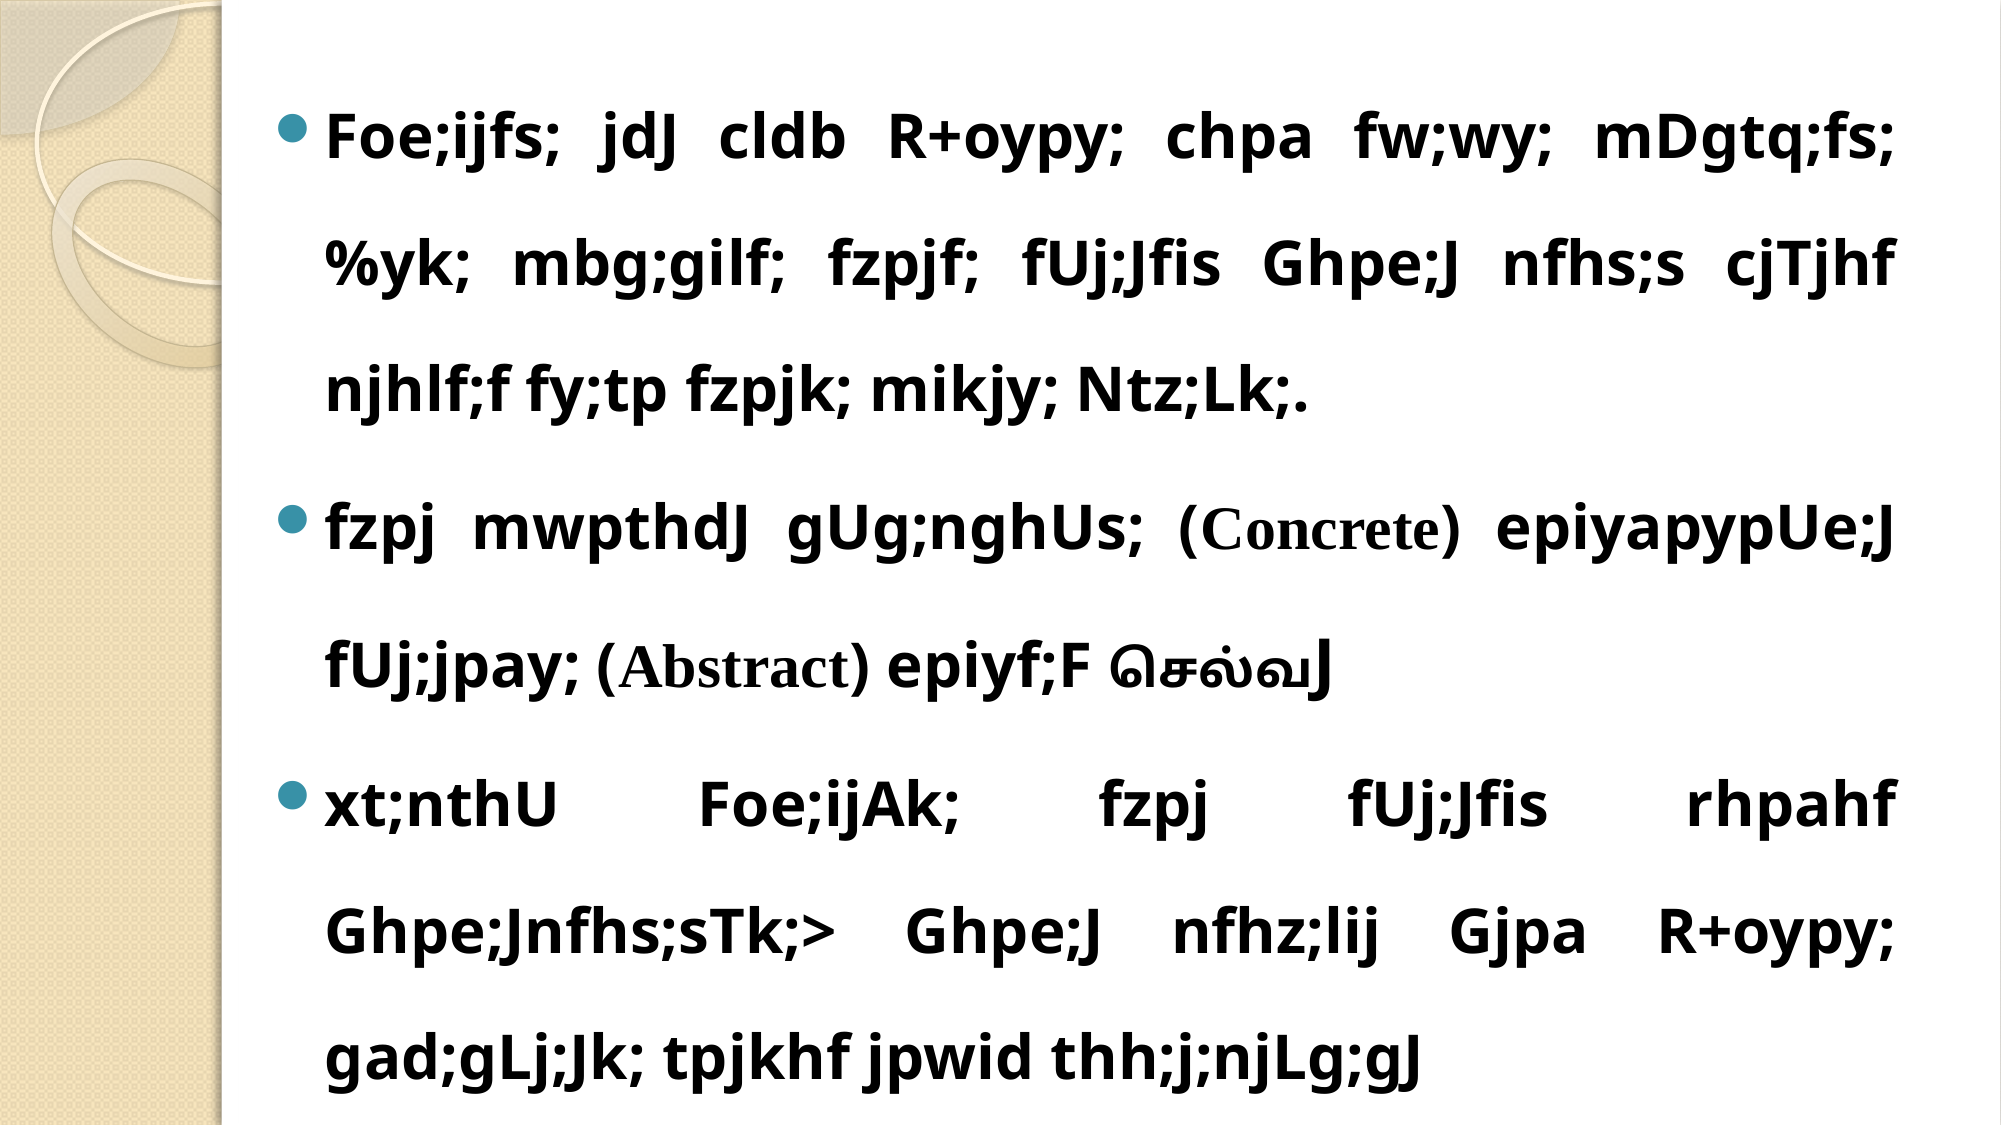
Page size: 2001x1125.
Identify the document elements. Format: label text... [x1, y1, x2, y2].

list Foe;ijfs; jdJ cldb R+oypy; chpa fw;wy; mDgtq;fs; %yk; mbg;gilf; fzpjf; fUj;Jfis Ghpe;J nfhs;s cjTjhf njhlf;f fy;tp fzpjk; mikjy; Ntz;Lk;. fzpj mwpthdJ gUg;nghUs; (Concrete) epiyapypUe;J fUj;jpay; (Abstract) epiyf;F செல்வJ xt;nthU Foe;ijAk; fzpj fUj;Jfis rhpahf Ghpe;Jnfhs;sTk;> Ghpe;J nfhz;lij Gjpa R+oypy; gad;gLj;Jk; tpjkhf jpwid thh;j;njLg;gJ [249, 37, 1913, 1100]
